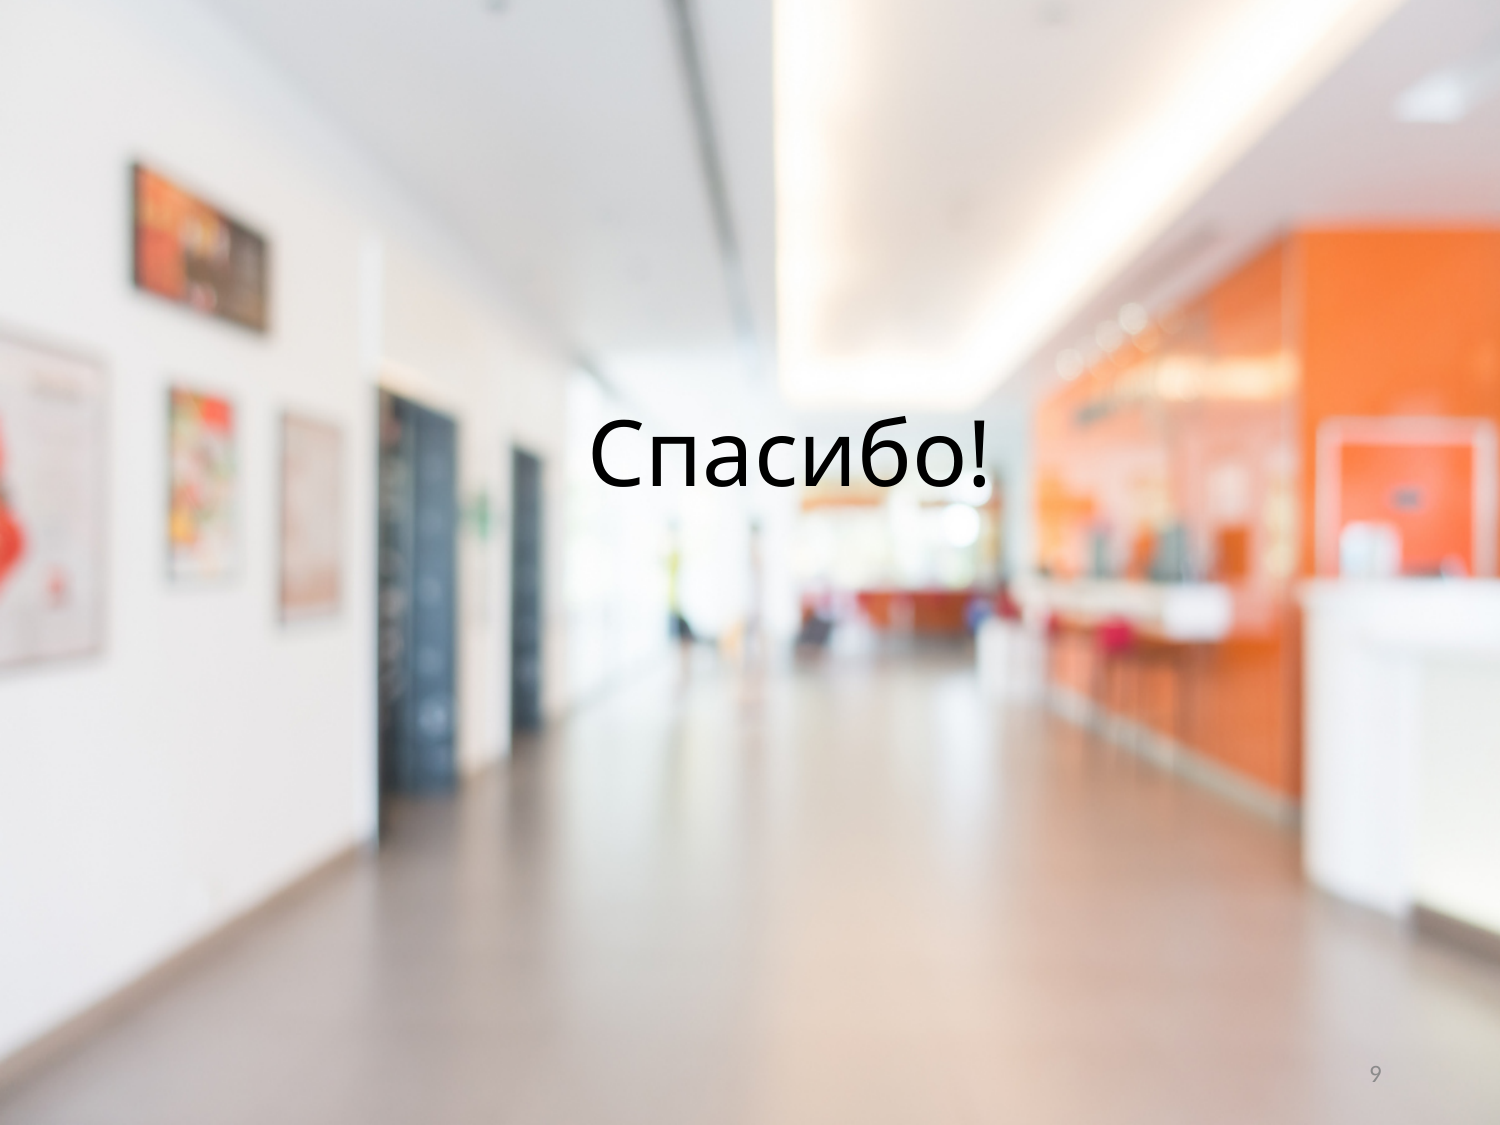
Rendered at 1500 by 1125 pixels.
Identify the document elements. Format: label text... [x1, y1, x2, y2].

picture [0, 0, 1500, 1125]
title Спасибо! [143, 347, 1438, 566]
slide_number 9 [1059, 1042, 1397, 1103]
